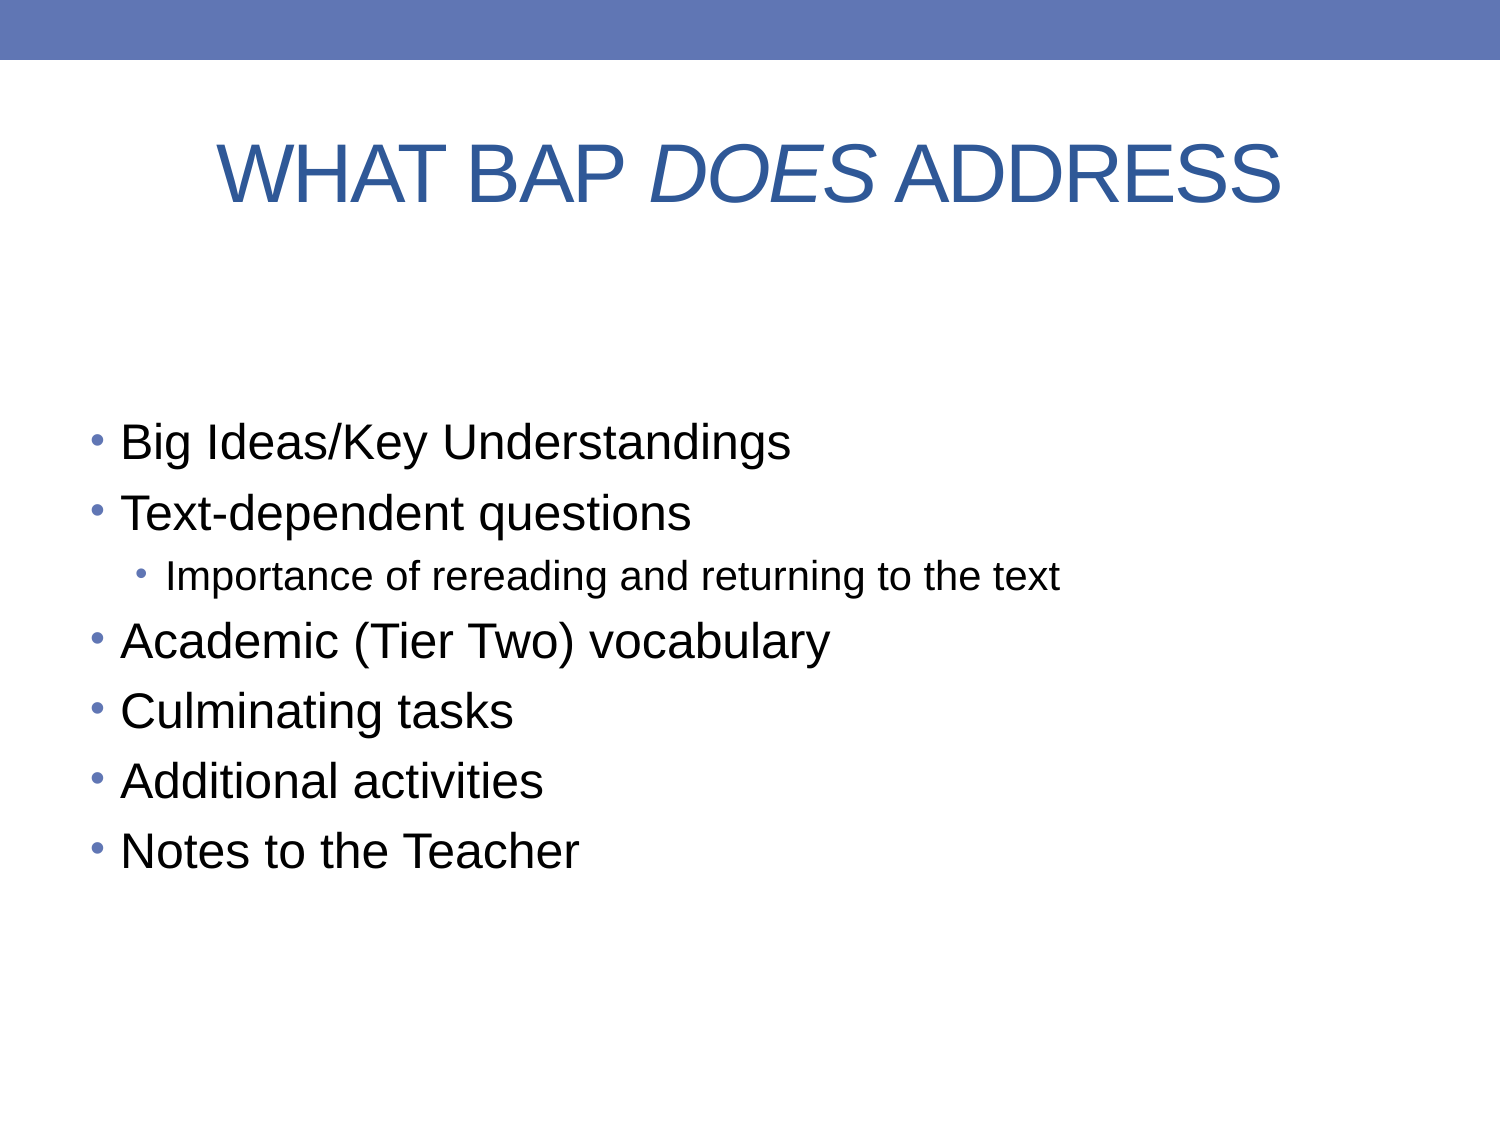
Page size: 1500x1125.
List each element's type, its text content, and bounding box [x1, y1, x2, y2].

title WHAT BAP DOES ADDRESS [75, 87, 1425, 250]
list Big Ideas/Key Understandings Text-dependent questions Importance of rereading and returning to the text Academic (Tier Two) vocabulary Culminating tasks Additional activities Notes to the Teacher [75, 262, 1425, 1063]
